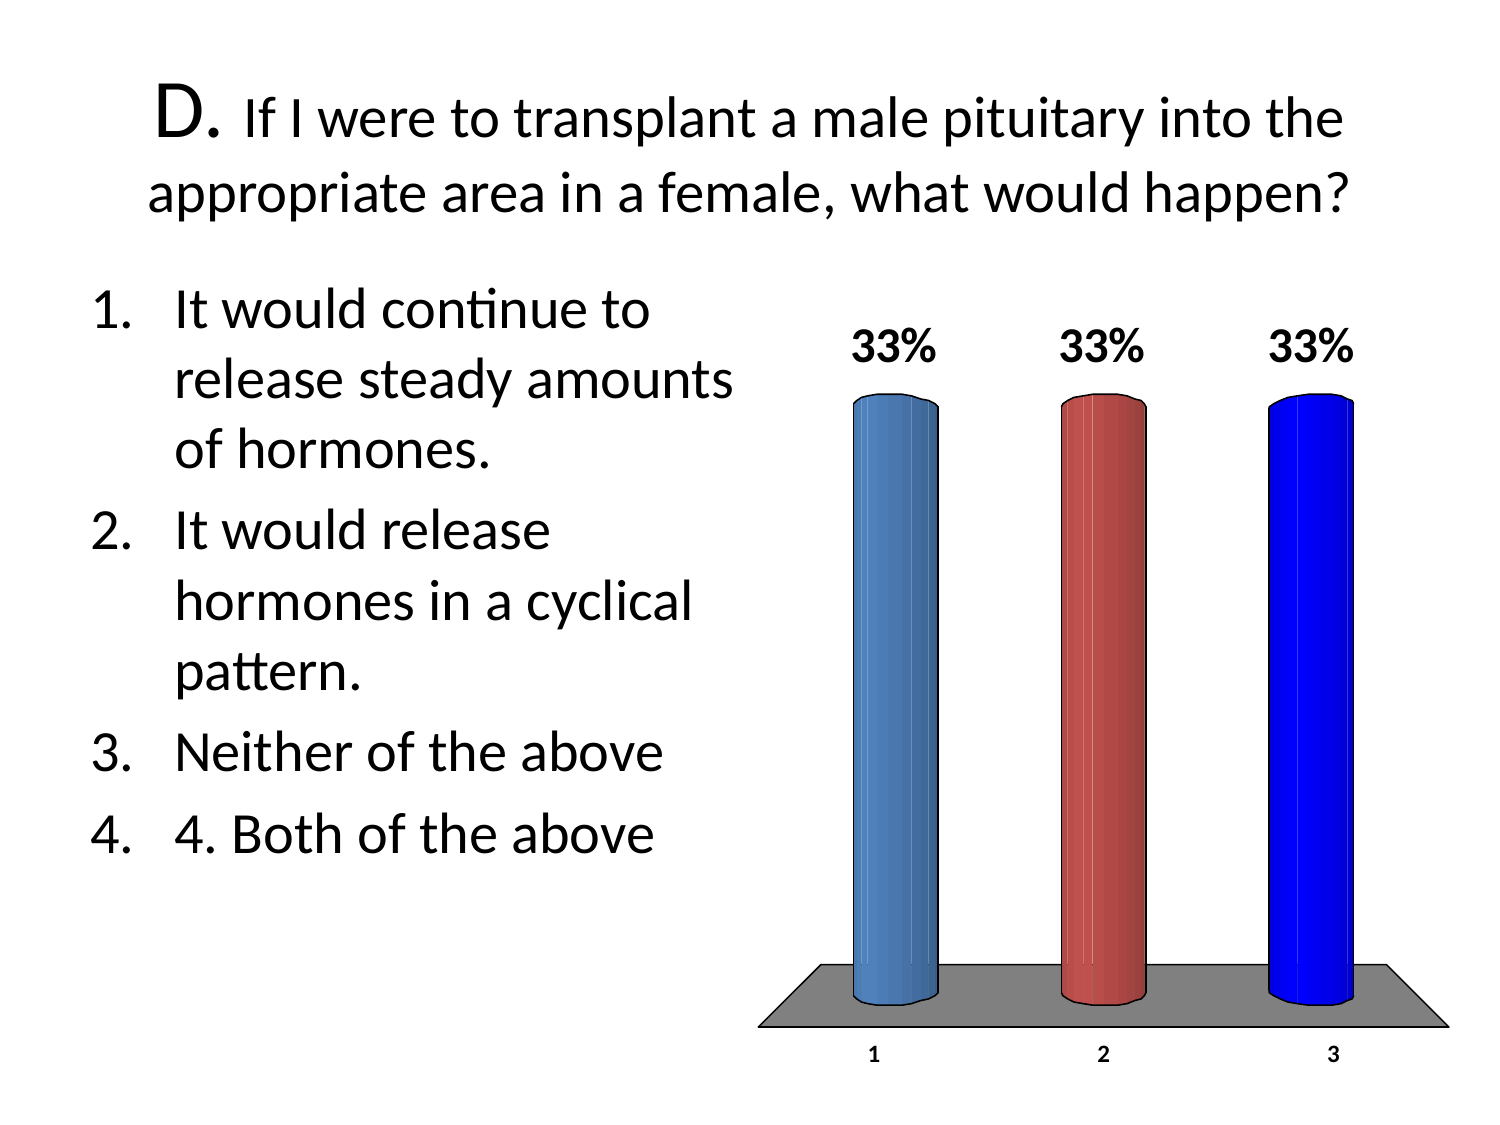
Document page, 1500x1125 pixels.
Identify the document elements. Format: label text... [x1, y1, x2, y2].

title D. If I were to transplant a male pituitary into the appropriate area in a female, what would happen? [75, 45, 1425, 233]
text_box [739, 270, 1490, 1115]
list It would continue to release steady amounts of hormones. It would release hormones in a cyclical pattern. Neither of the above 4. Both of the above [75, 262, 750, 1005]
